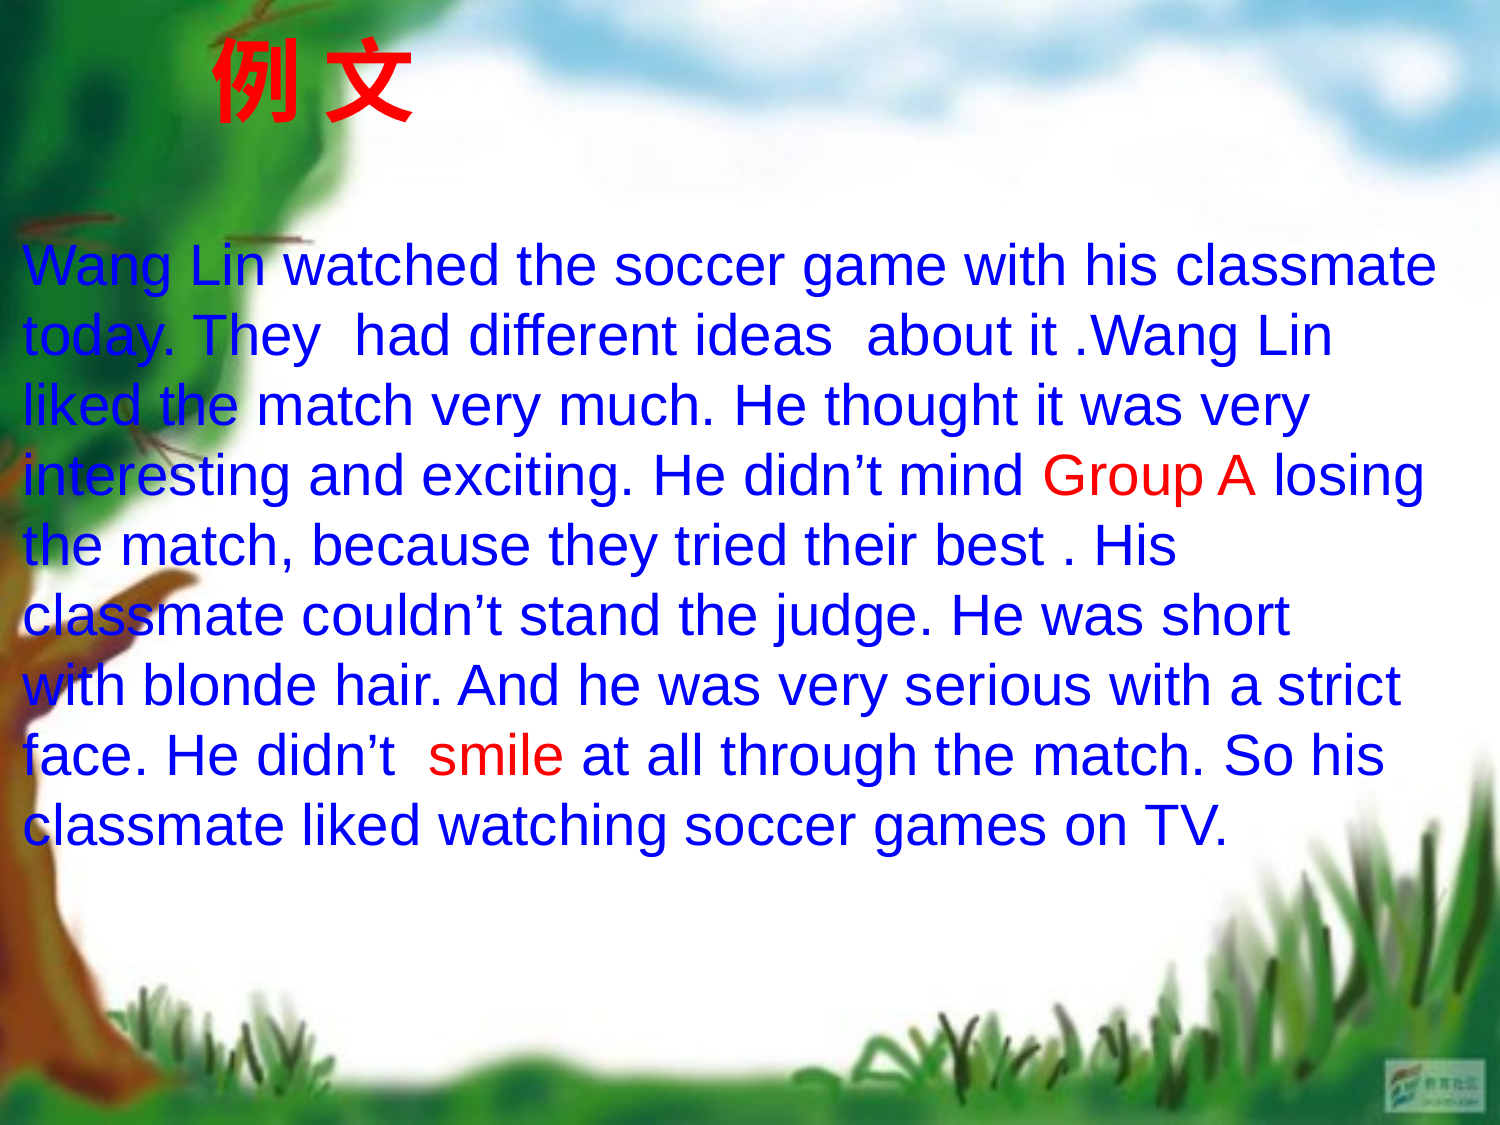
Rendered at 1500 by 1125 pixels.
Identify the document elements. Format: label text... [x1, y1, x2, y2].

picture [0, 0, 1500, 1125]
text_box 例 文 [196, 16, 430, 142]
text_box Wang Lin watched the soccer game with his classmate today. They had different ideas about it .Wang Lin liked the match very much. He thought it was very interesting and exciting. He didn’t mind Group A losing the match, because they tried their best . His classmate couldn’t stand the judge. He was short with blonde hair. And he was very serious with a strict face. He didn’t smile at all through the match. So his classmate liked watching soccer games on TV. . [8, 219, 1459, 1125]
